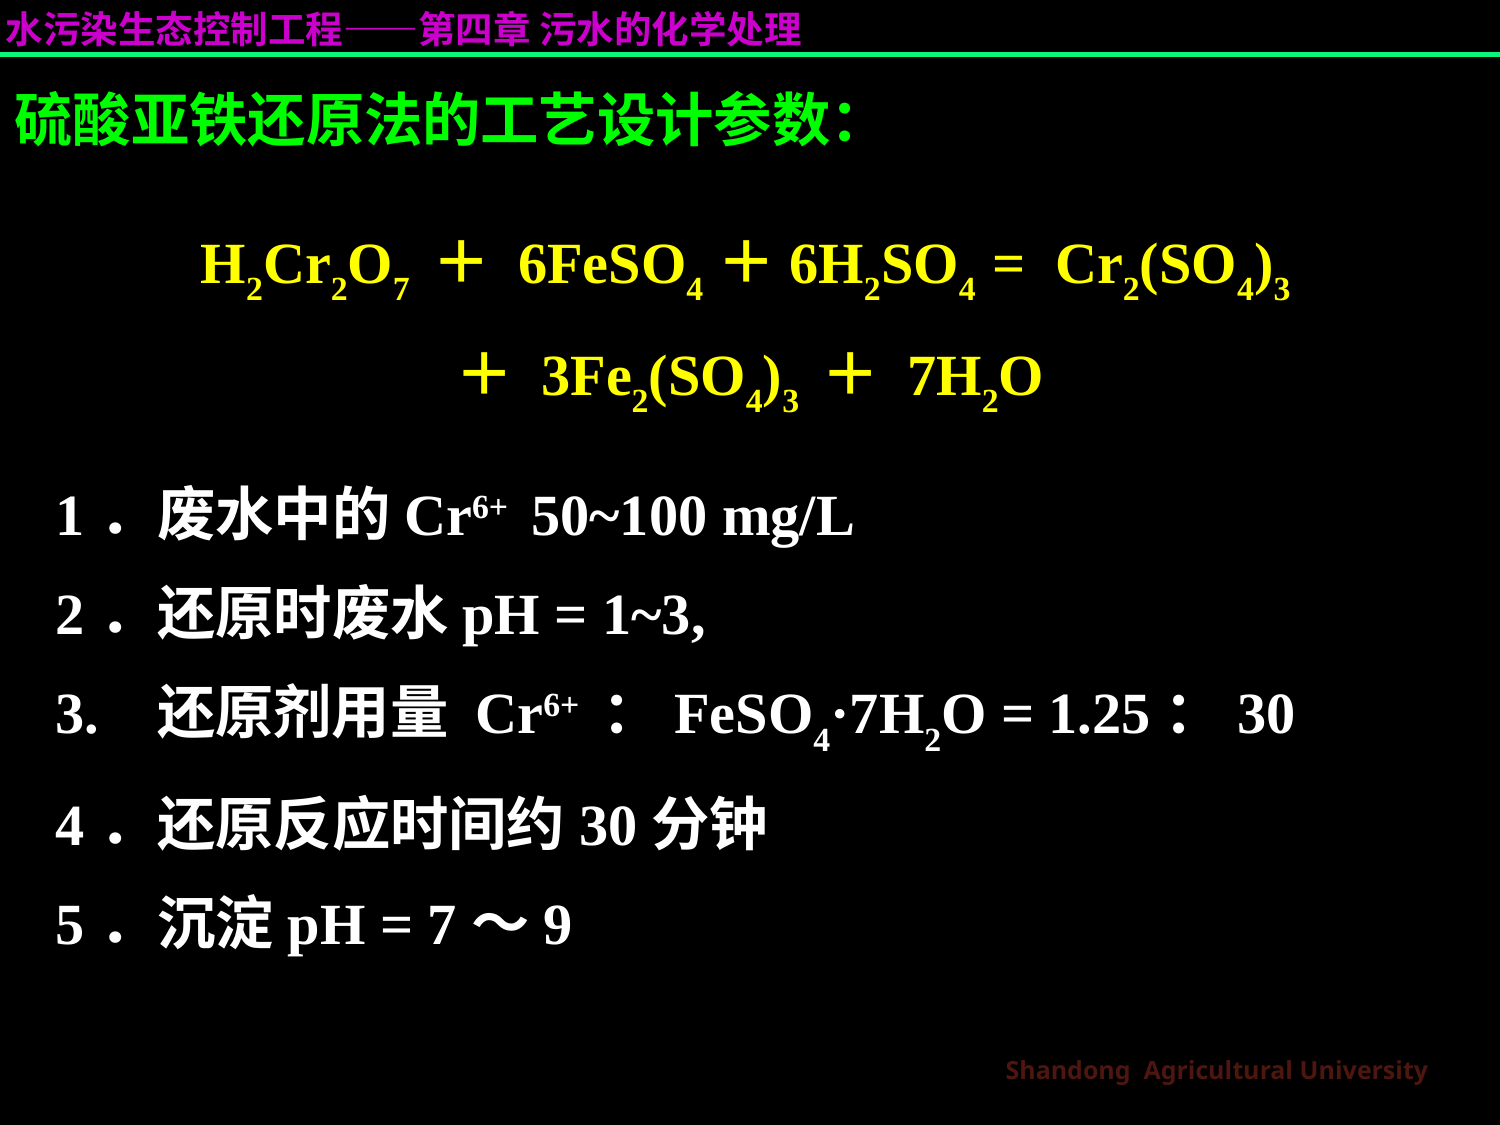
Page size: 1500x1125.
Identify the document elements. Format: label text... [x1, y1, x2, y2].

text_box 硫酸亚铁还原法的工艺设计参数： [0, 75, 1500, 161]
text_box H2Cr2O7 ＋ 6FeSO4＋6H2SO4 = Cr2(SO4)3 ＋ 3Fe2(SO4)3 ＋ 7H2O [0, 217, 1500, 625]
text_box 1．废水中的Cr6+ 50~100 mg/L 2．还原时废水pH = 1~3, 3. 还原剂用量 Cr6+ ：FeSO4·7H2O = 1.25：30 4．还原反应时间约30分钟 5．沉淀pH = 7～9 [41, 469, 1400, 964]
